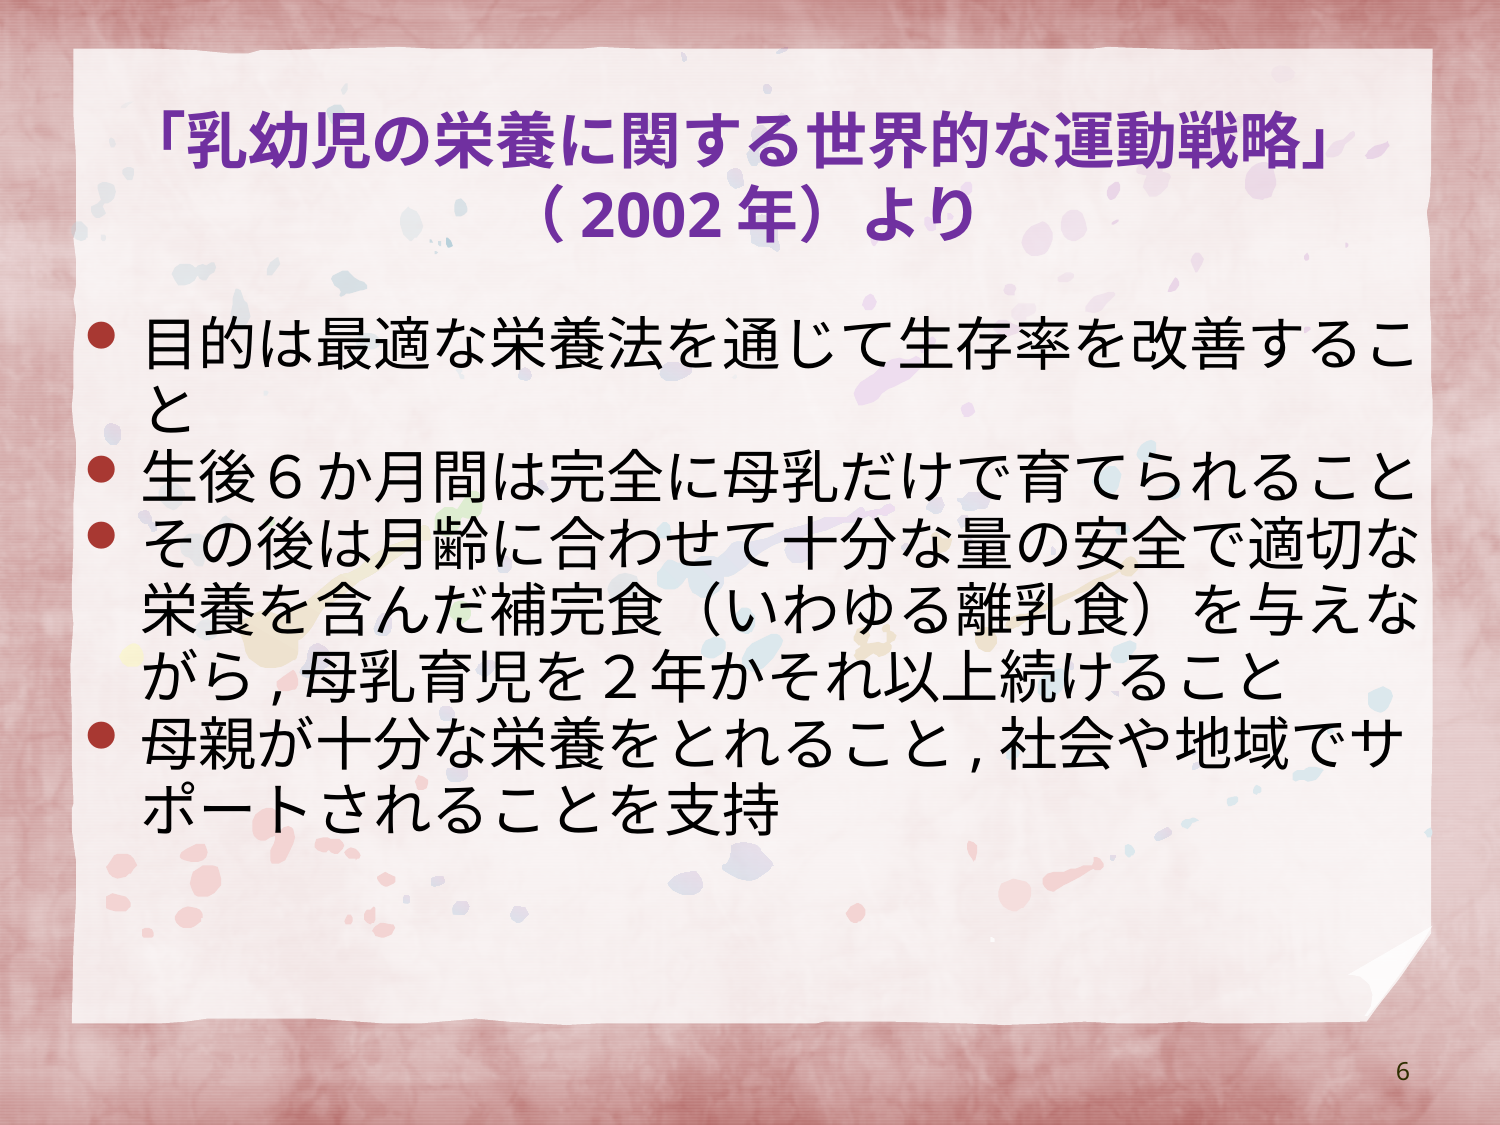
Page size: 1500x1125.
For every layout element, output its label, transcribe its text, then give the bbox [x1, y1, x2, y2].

list 目的は最適な栄養法を通じて生存率を改善すること 生後６か月間は完全に母乳だけで育てられること その後は月齢に合わせて十分な量の安全で適切な栄養を含んだ補完食（いわゆる離乳食）を与えながら,母乳育児を２年かそれ以上続けること 母親が十分な栄養をとれること,社会や地域でサポートされることを支持 [68, 302, 1458, 864]
title 「乳幼児の栄養に関する世界的な運動戦略」（2002年）より [34, 93, 1454, 259]
slide_number 6 [1074, 1042, 1425, 1103]
